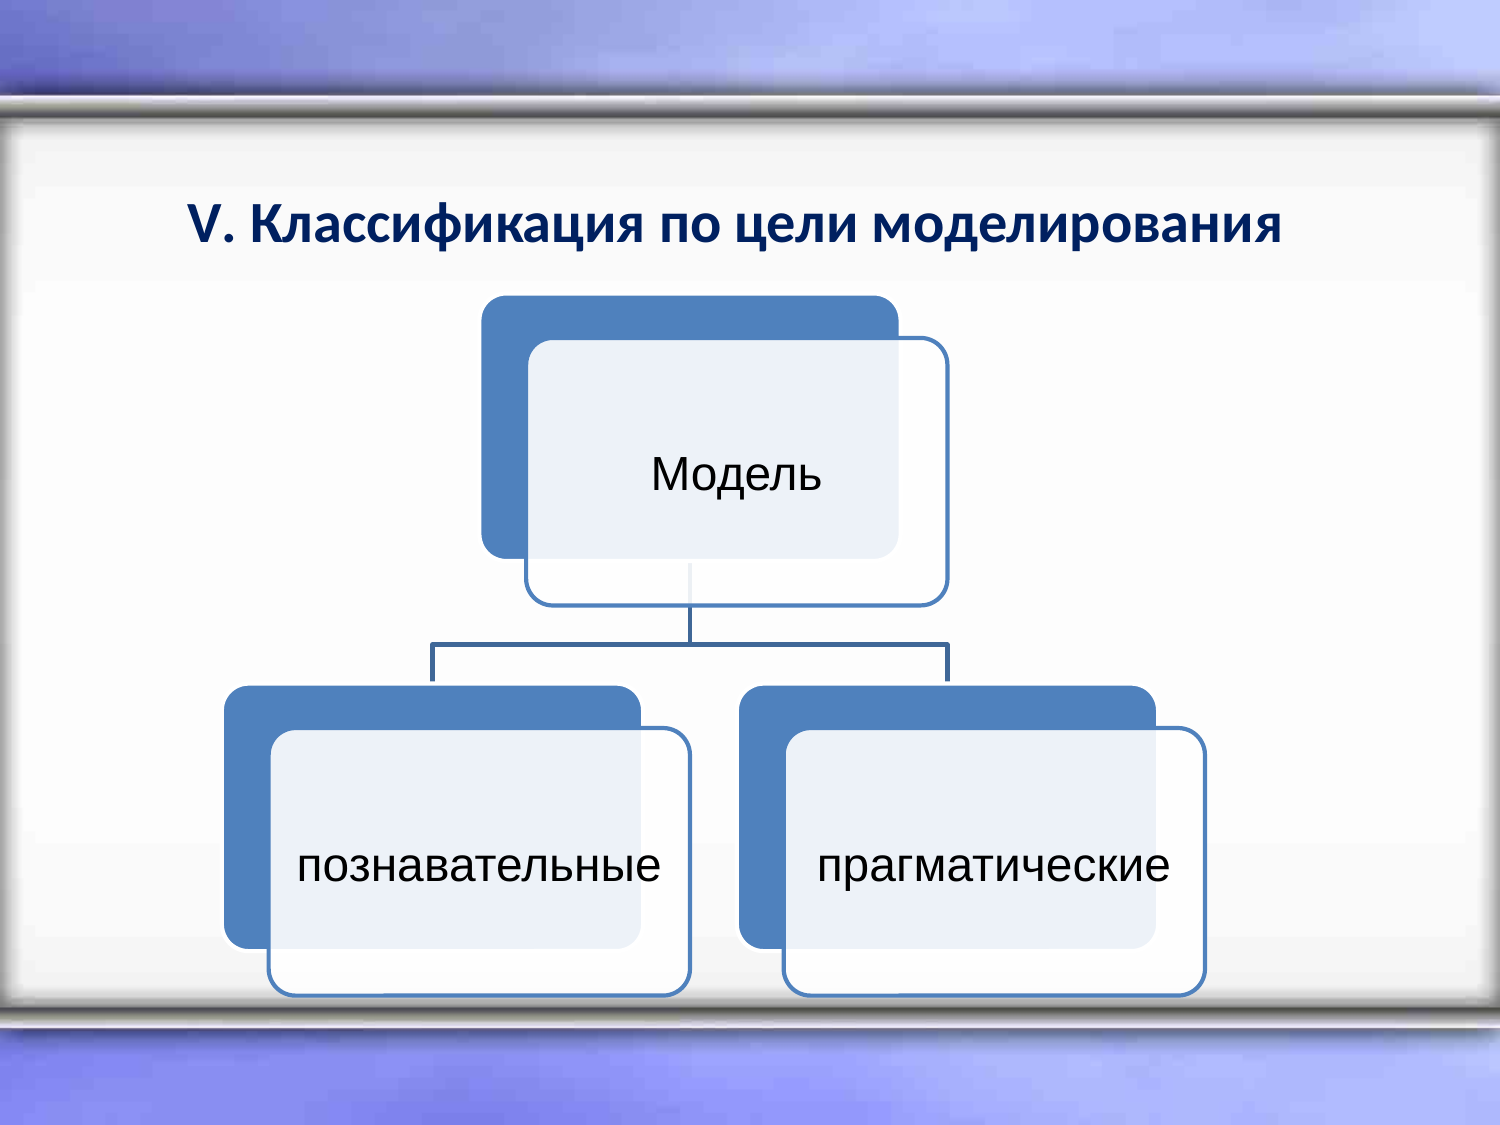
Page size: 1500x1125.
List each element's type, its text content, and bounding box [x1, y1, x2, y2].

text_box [0, 292, 1428, 997]
picture [0, 0, 1500, 1125]
title V. Классификация по цели моделирования [0, 125, 1471, 313]
